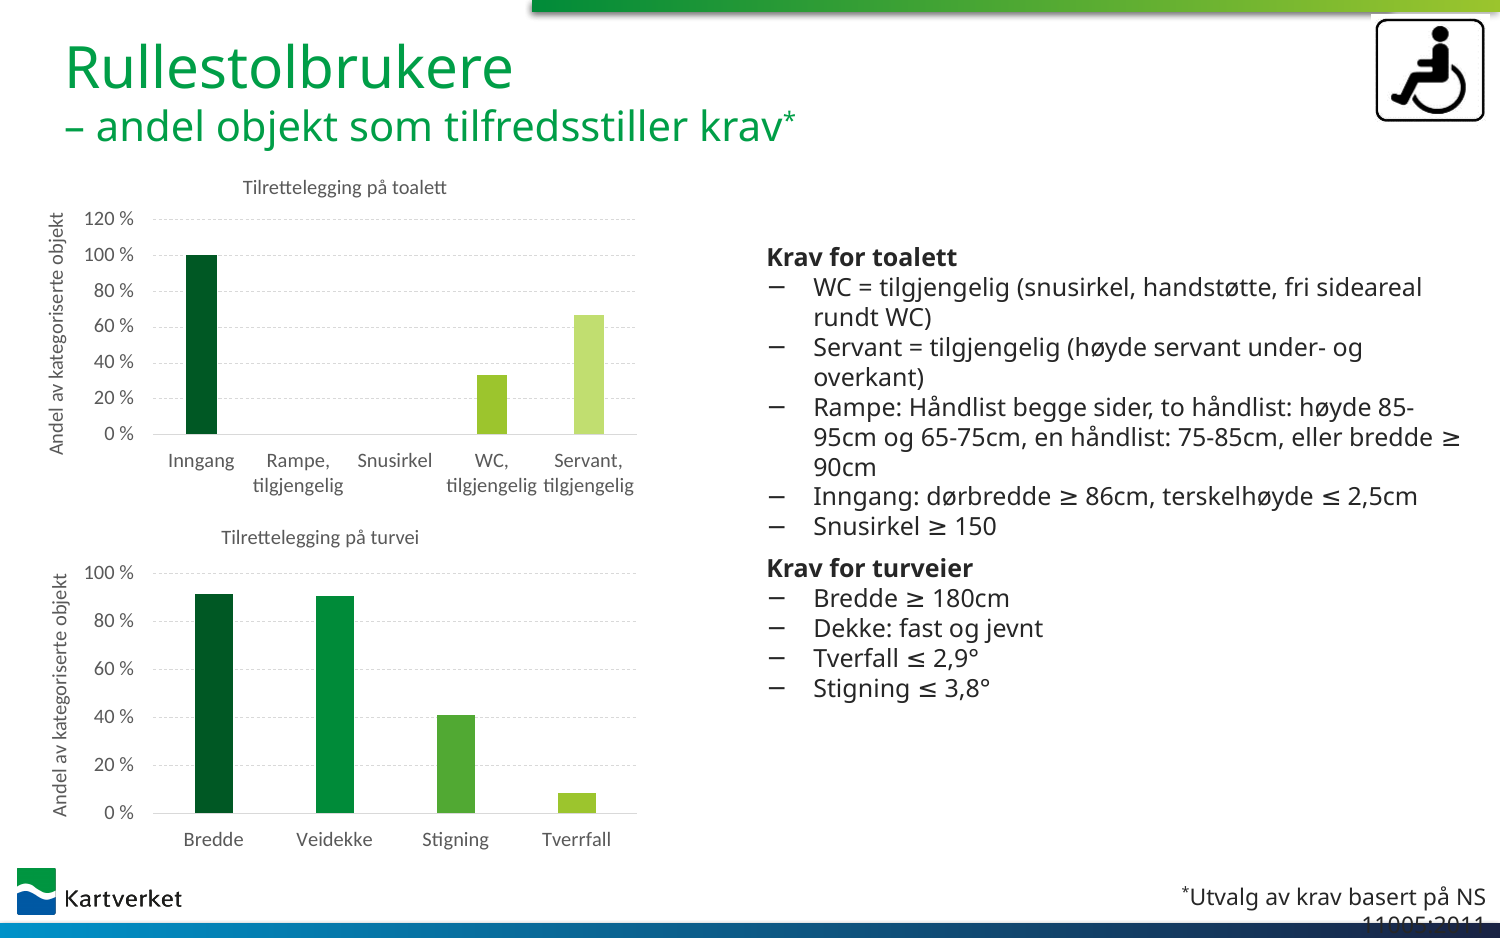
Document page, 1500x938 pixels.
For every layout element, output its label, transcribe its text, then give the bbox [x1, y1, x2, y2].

text_box Krav for turveier Bredde ≥ 180cm Dekke: fast og jevnt Tverfall ≤ 2,9° Stigning ≤ 3,8° [751, 545, 1483, 710]
picture [41, 520, 650, 859]
text_box *Utvalg av krav basert på NS 11005:2011 [1068, 873, 1500, 938]
text_box Rullestolbrukere – andel objekt som tilfredsstiller krav* [49, 14, 1431, 158]
picture [1371, 13, 1491, 127]
picture [41, 166, 650, 505]
text_box Krav for toalett WC = tilgjengelig (snusirkel, handstøtte, fri sideareal rundt WC) Servant = tilgjengelig (høyde servant under- og overkant) Rampe: Håndlist begge sider, to håndlist: høyde 85-95cm og 65-75cm, en håndlist: 75-85cm, eller bredde ≥ 90cm Inngang: dørbredde ≥ 86cm, terskelhøyde ≤ 2,5cm Snusirkel ≥ 150 [751, 234, 1483, 545]
